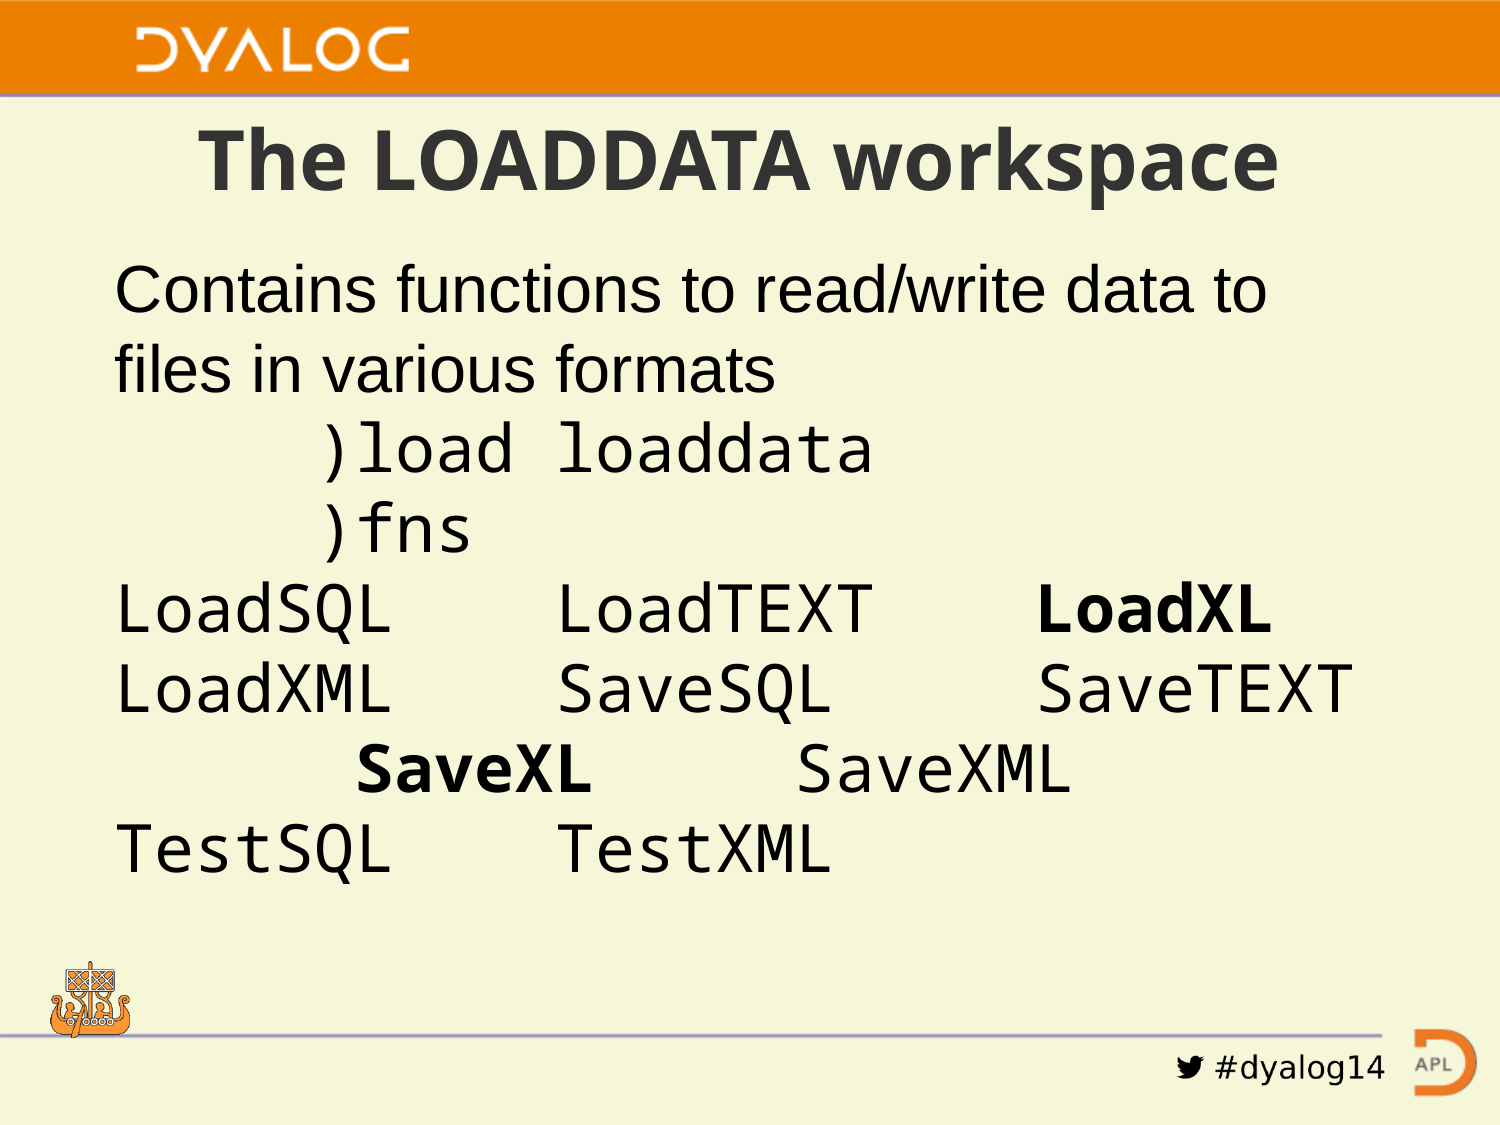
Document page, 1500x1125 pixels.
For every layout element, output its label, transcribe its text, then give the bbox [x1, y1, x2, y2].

picture [0, 0, 1500, 1125]
subtitle Contains functions to read/write data to files in various formats )load loaddata )fns LoadSQL LoadTEXT LoadXL LoadXML SaveSQL SaveTEXT SaveXL SaveXML TestSQL TestXML [100, 238, 1412, 873]
title The LOADDATA workspace [112, 99, 1388, 268]
